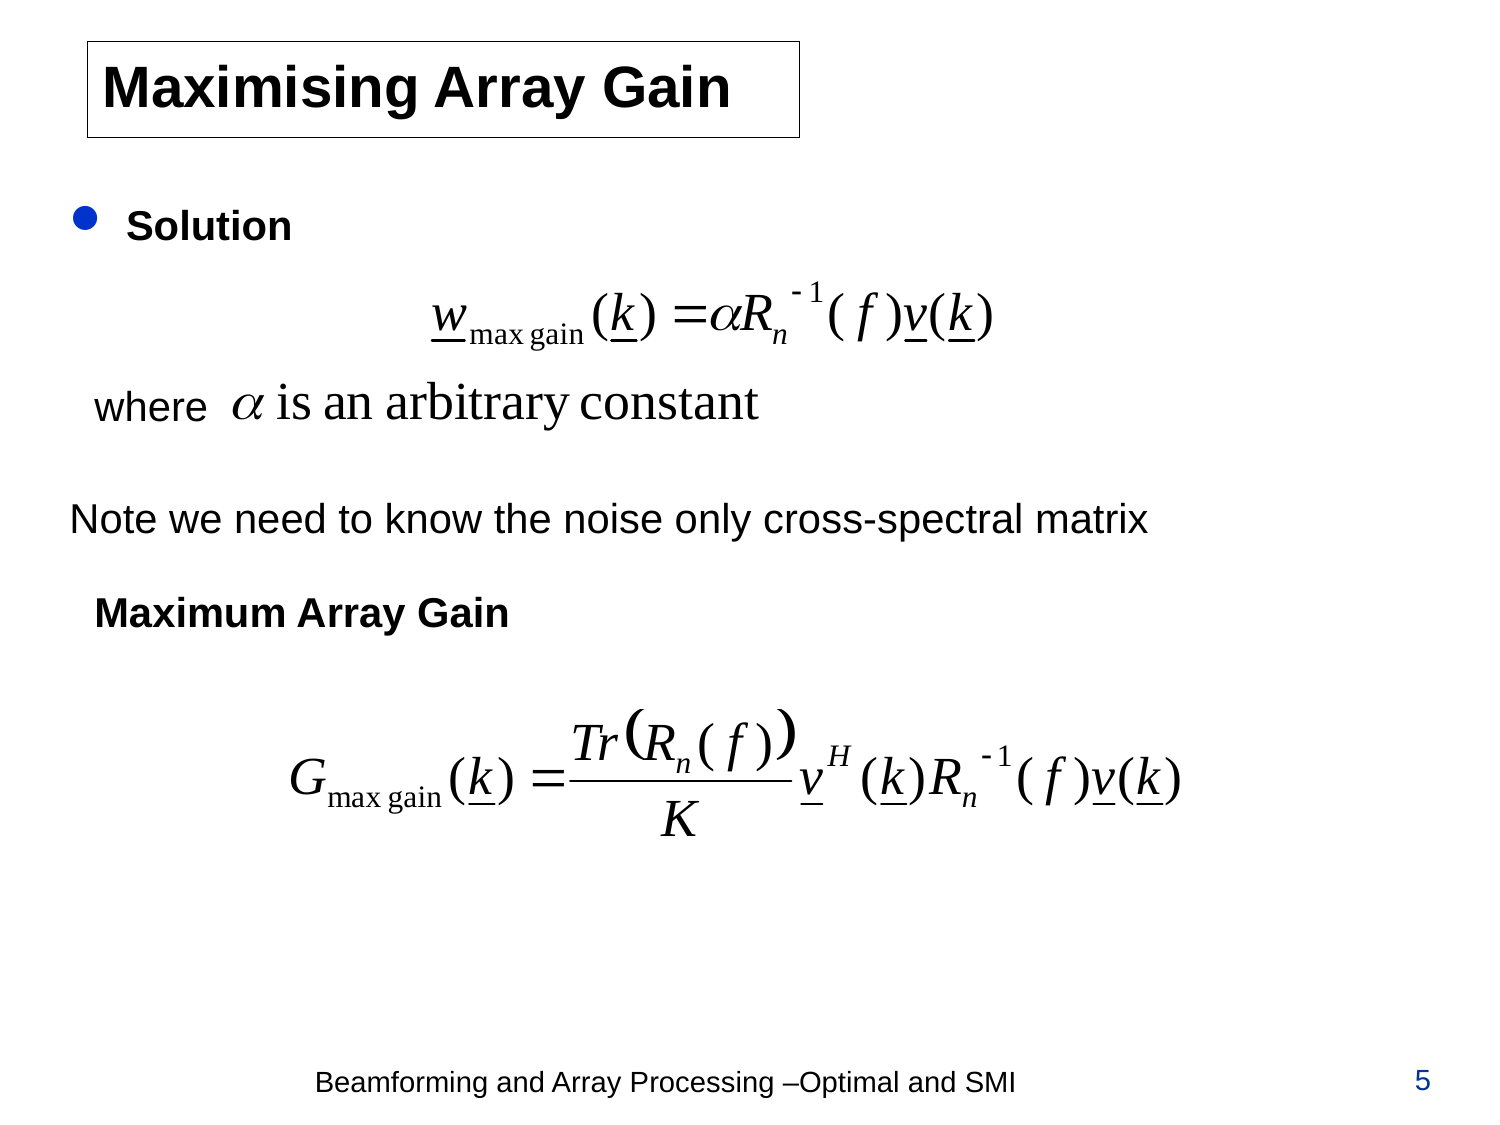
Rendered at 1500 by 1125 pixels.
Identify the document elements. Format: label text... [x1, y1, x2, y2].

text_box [224, 370, 768, 443]
title Maximising Array Gain [87, 41, 800, 138]
text_box Maximum Array Gain [79, 568, 738, 663]
text_box where [79, 361, 250, 456]
list Solution [54, 181, 713, 275]
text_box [281, 709, 1194, 849]
text_box Note we need to know the noise only cross-spectral matrix [54, 474, 1311, 569]
slide_number 5 [1207, 1055, 1447, 1102]
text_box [422, 267, 1003, 363]
